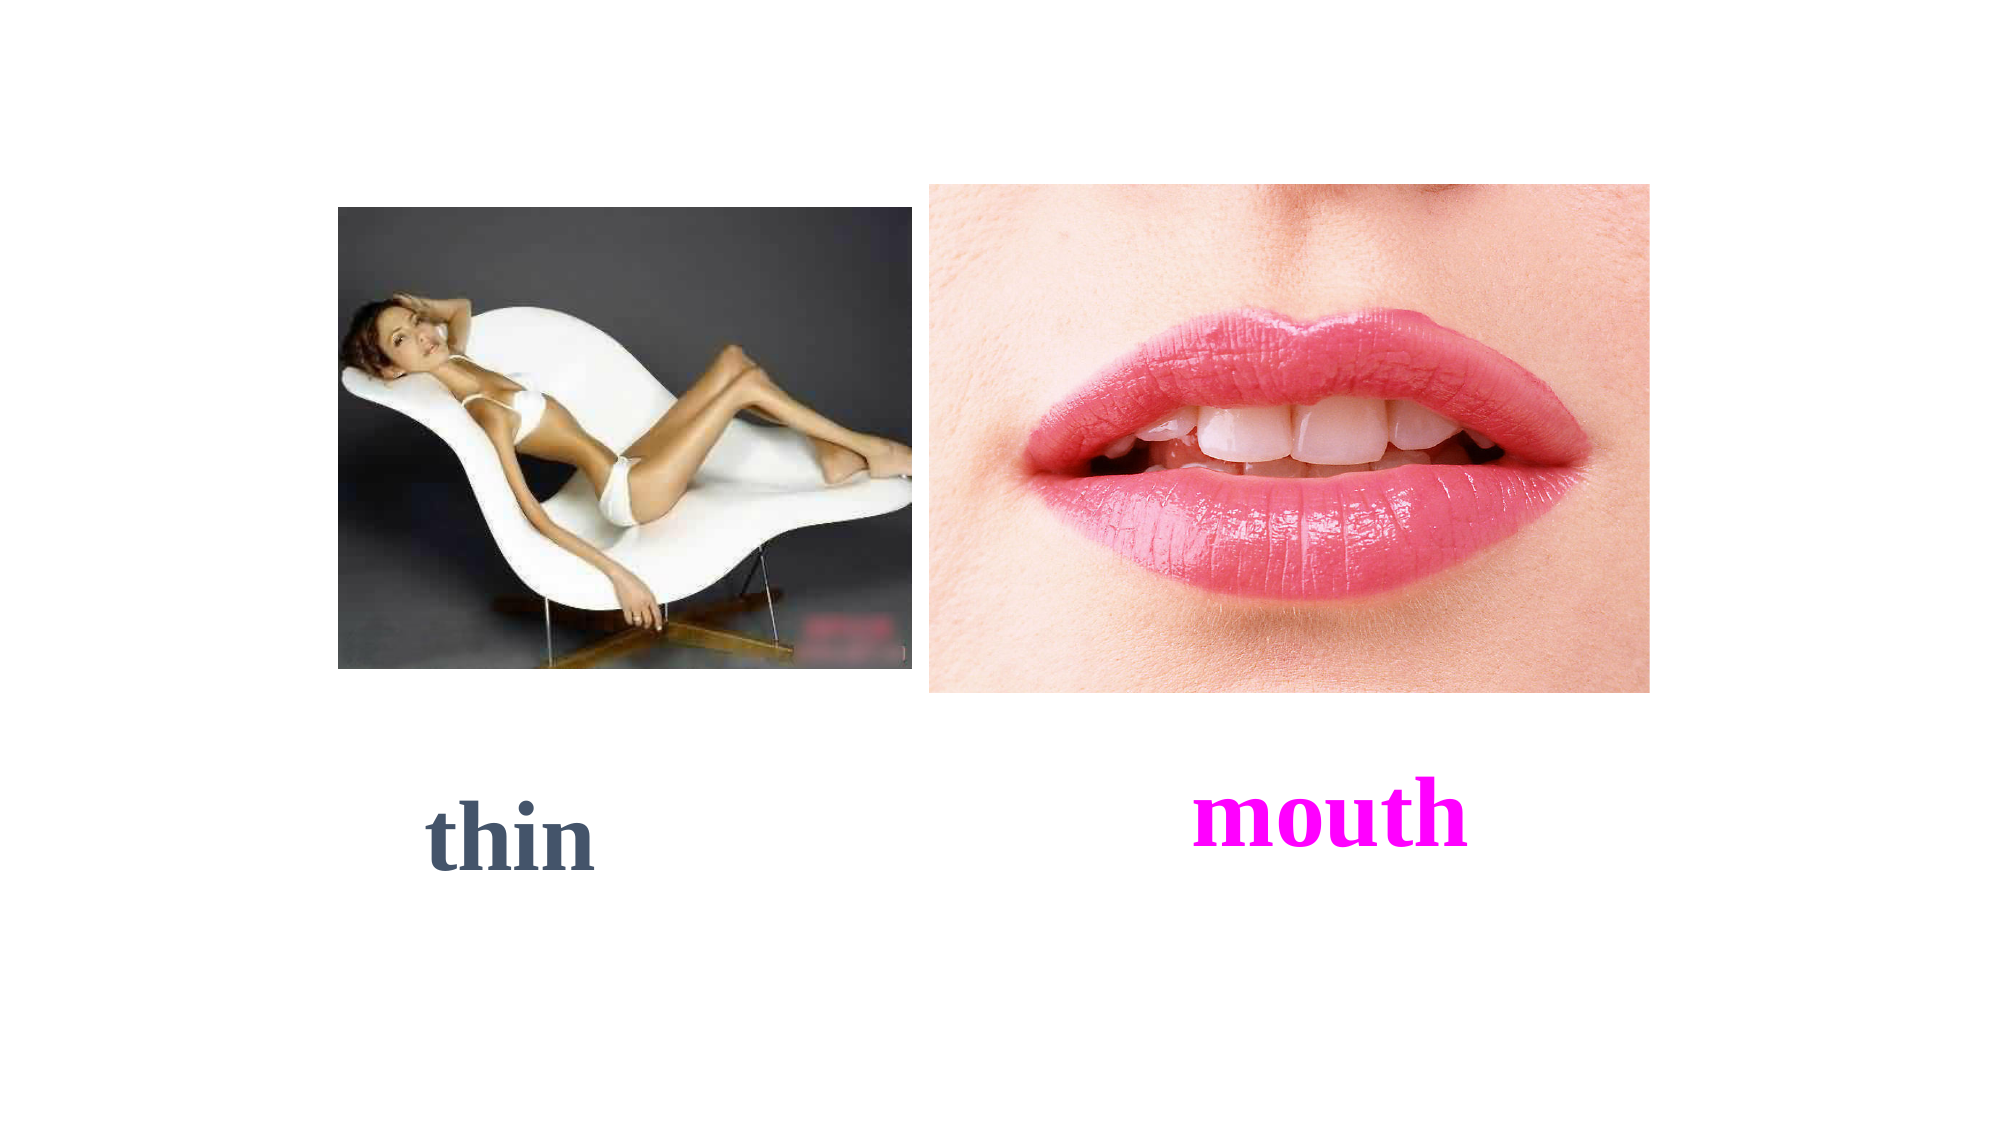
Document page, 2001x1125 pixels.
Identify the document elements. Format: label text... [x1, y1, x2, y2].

picture [338, 207, 912, 669]
text_box thin [409, 763, 764, 898]
picture [929, 184, 1650, 693]
text_box mouth [1177, 739, 1626, 875]
